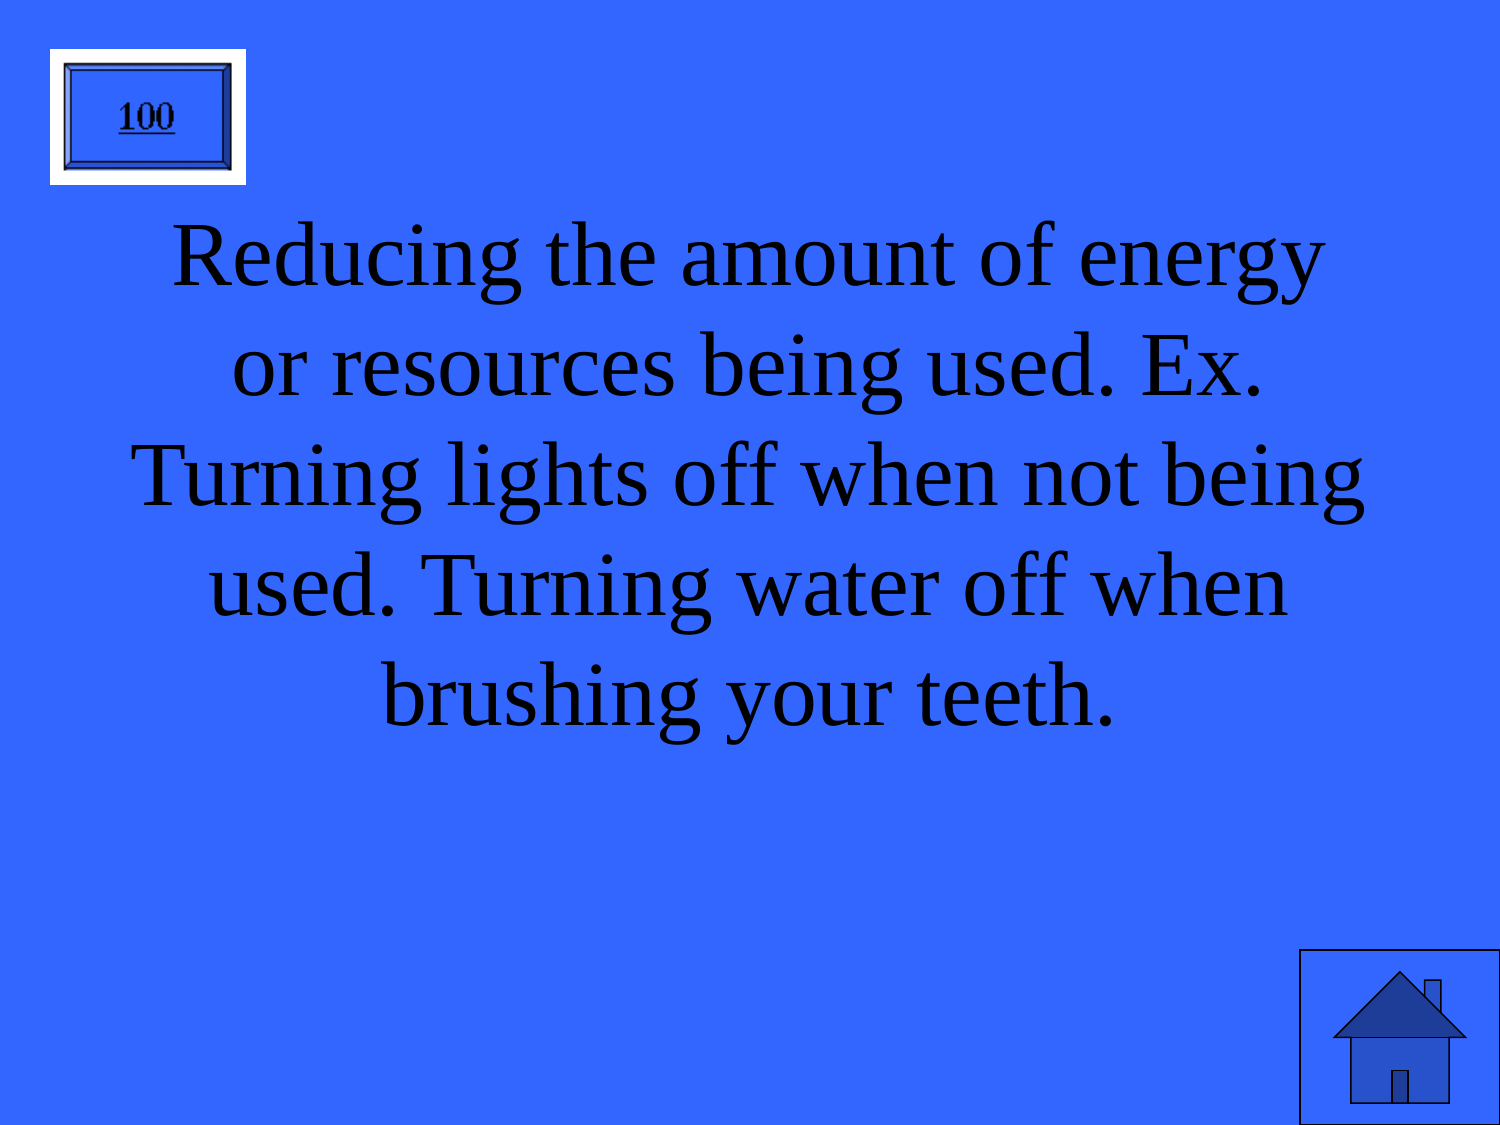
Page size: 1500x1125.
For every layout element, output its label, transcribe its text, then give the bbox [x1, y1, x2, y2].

text_box [1299, 950, 1500, 1125]
title Reducing the amount of energy or resources being used. Ex. Turning lights off when not being used. Turning water off when brushing your teeth. [112, 374, 1388, 563]
picture [49, 49, 246, 185]
